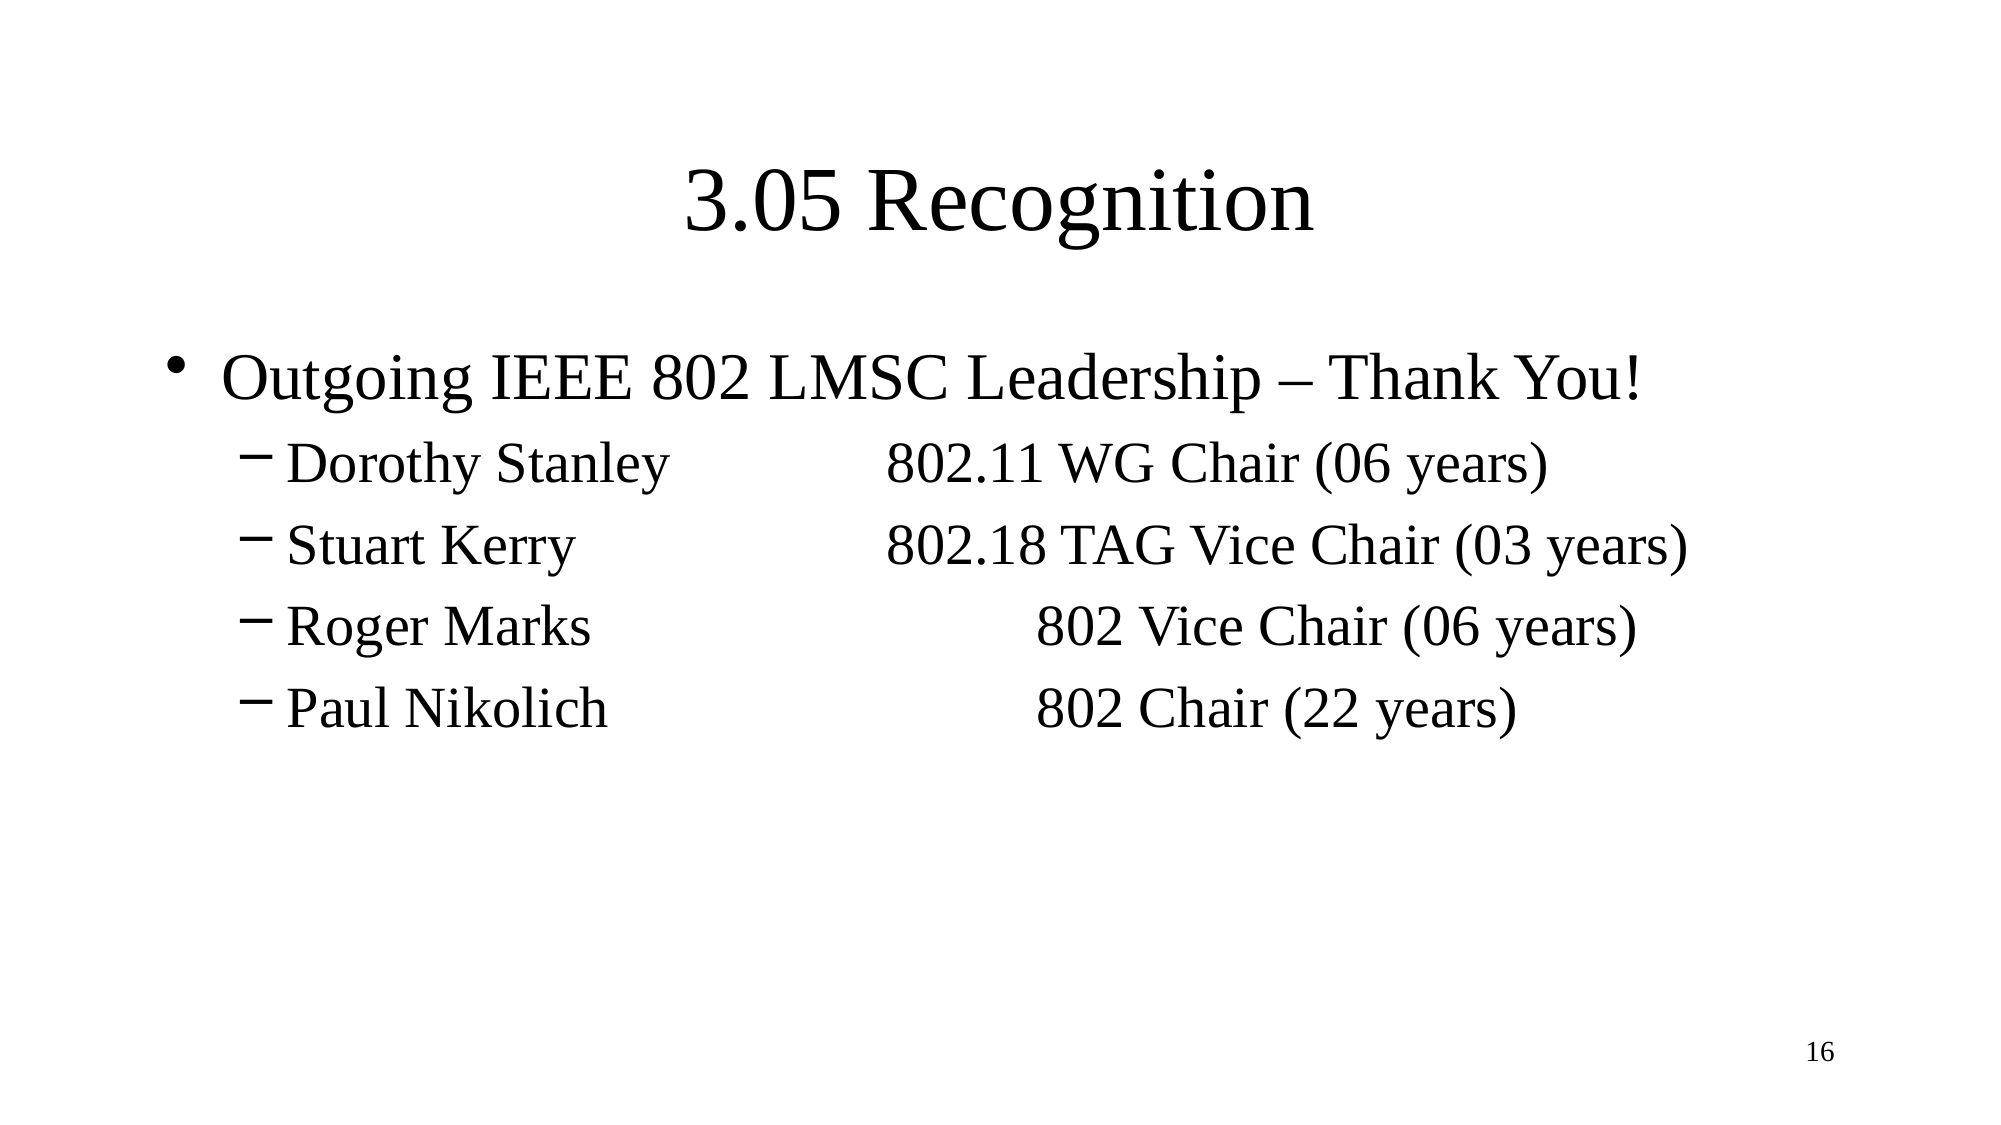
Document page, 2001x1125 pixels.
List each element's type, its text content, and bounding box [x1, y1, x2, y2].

title 3.05 Recognition [149, 99, 1851, 288]
list Outgoing IEEE 802 LMSC Leadership – Thank You! Dorothy Stanley 802.11 WG Chair (06 years) Stuart Kerry 802.18 TAG Vice Chair (03 years) Roger Marks 802 Vice Chair (06 years) Paul Nikolich 802 Chair (22 years) [149, 324, 1851, 1001]
slide_number 16 [1433, 1024, 1851, 1101]
